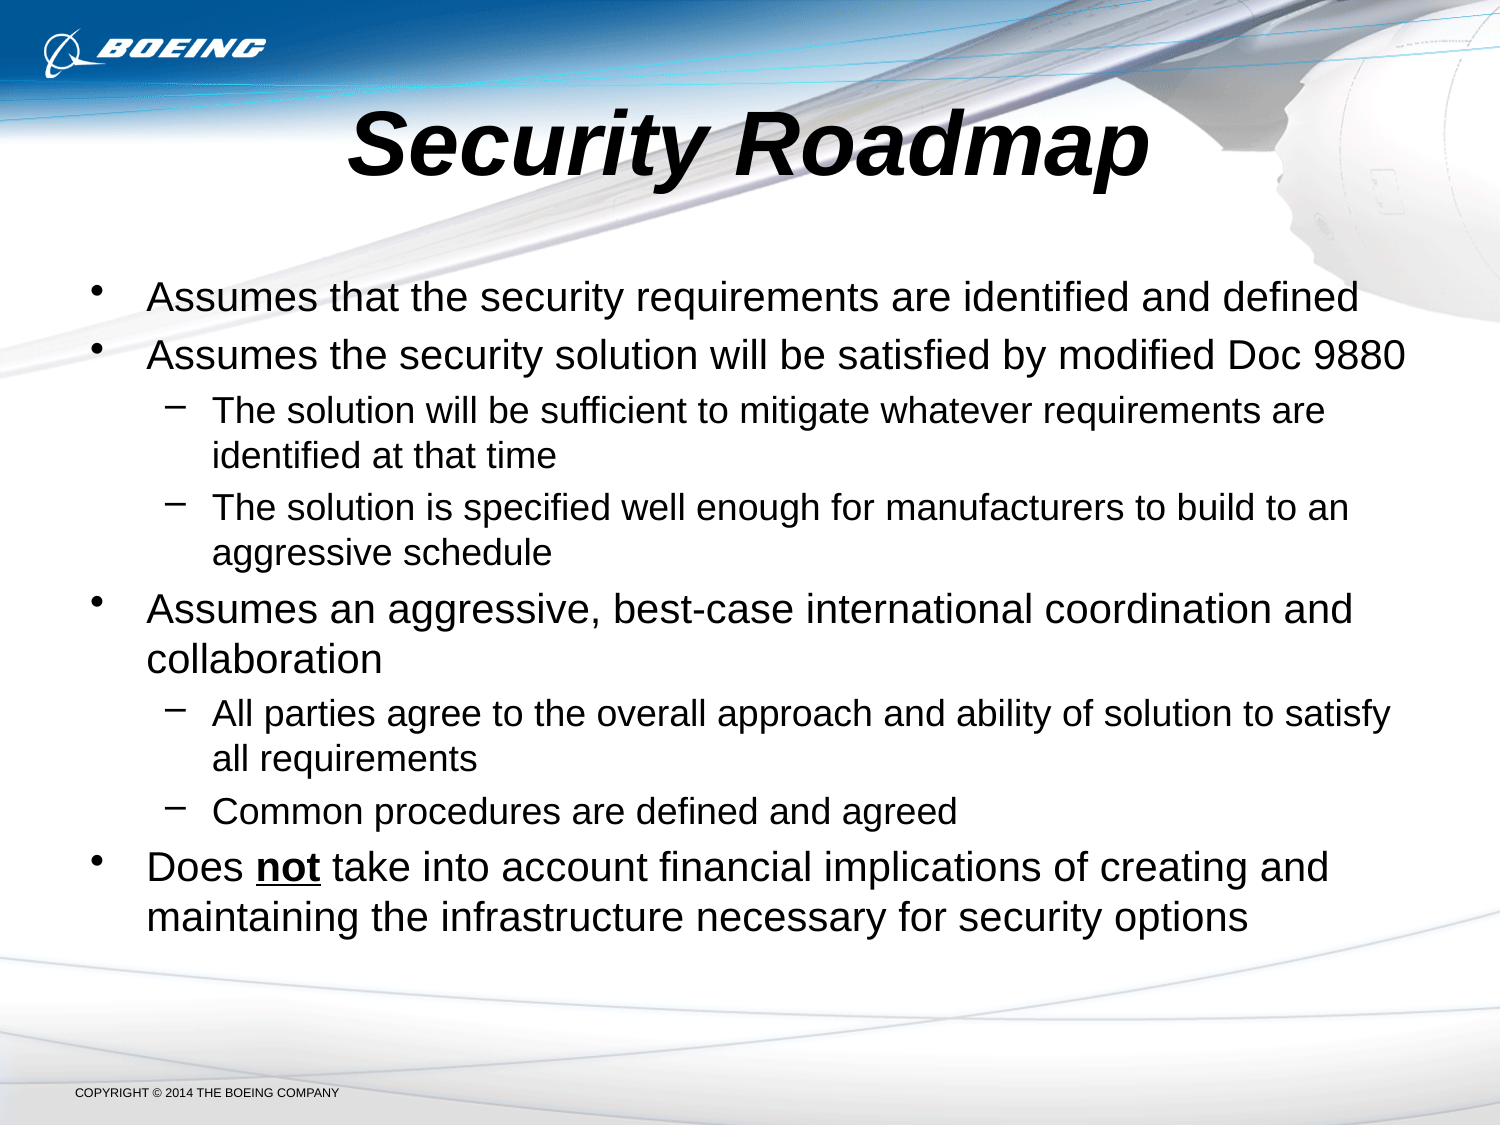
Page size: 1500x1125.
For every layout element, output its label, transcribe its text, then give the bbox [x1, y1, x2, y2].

title Security Roadmap [74, 44, 1426, 233]
picture [0, 0, 1500, 1125]
list Assumes that the security requirements are identified and defined Assumes the security solution will be satisfied by modified Doc 9880 The solution will be sufficient to mitigate whatever requirements are identified at that time The solution is specified well enough for manufacturers to build to an aggressive schedule Assumes an aggressive, best-case international coordination and collaboration All parties agree to the overall approach and ability of solution to satisfy all requirements Common procedures are defined and agreed Does not take into account financial implications of creating and maintaining the infrastructure necessary for security options [74, 262, 1426, 1006]
